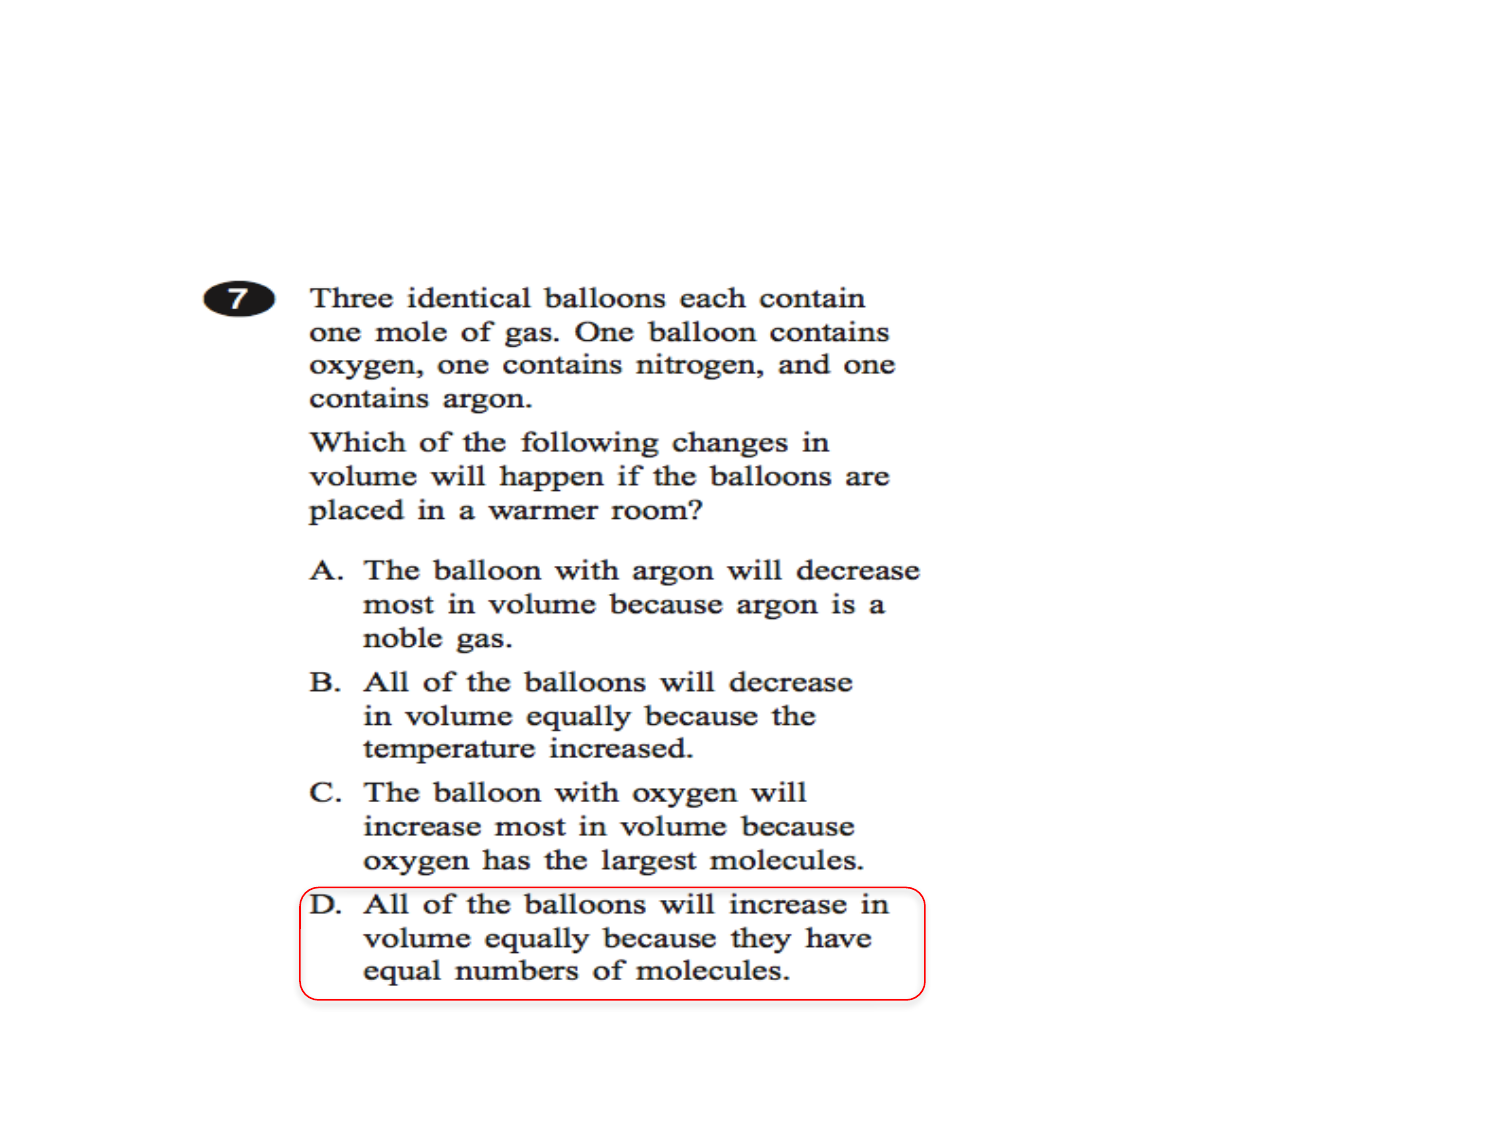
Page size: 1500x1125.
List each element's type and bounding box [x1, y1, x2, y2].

list [0, 262, 1426, 1006]
